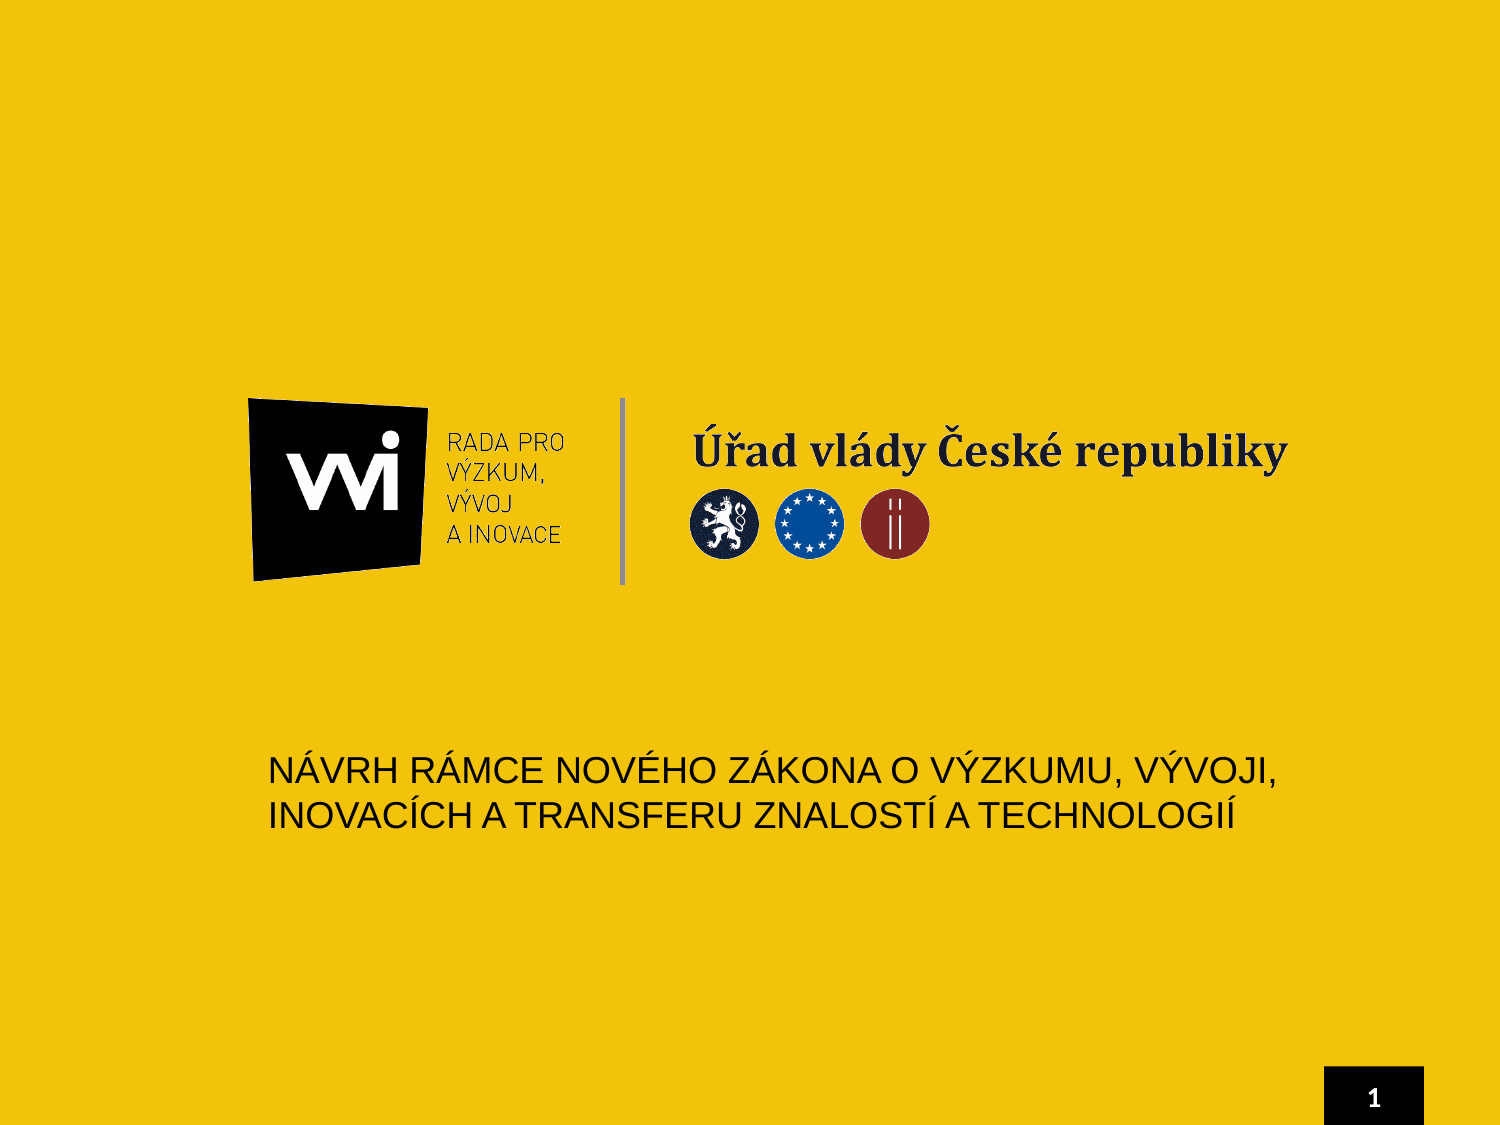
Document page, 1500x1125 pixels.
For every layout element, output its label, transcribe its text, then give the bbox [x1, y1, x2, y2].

picture [248, 398, 1288, 585]
text_box NÁVRH RÁMCE NOVÉHO ZÁKONA O VÝZKUMU, VÝVOJI, INOVACÍCH A TRANSFERU ZNALOSTÍ A TECHNOLOGIÍ [253, 738, 1313, 938]
